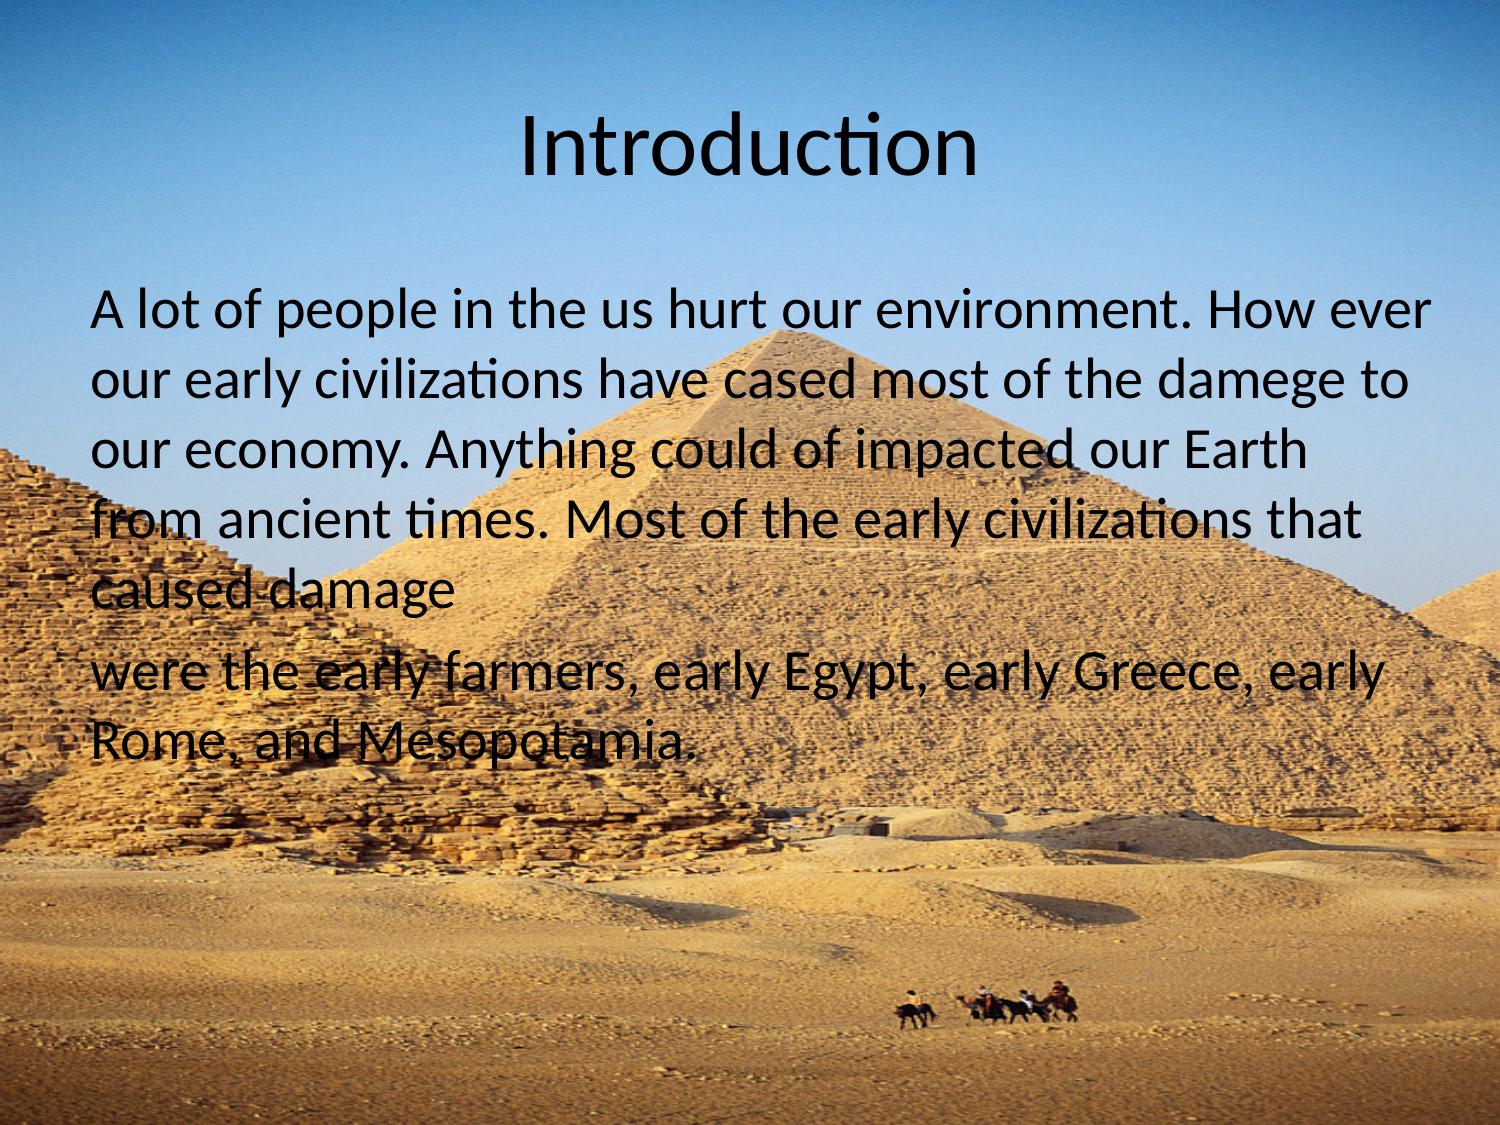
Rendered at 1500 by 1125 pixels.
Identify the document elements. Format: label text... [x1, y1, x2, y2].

picture [0, 0, 1500, 1125]
list A lot of people in the us hurt our environment. How ever our early civilizations have cased most of the damege to our economy. Anything could of impacted our Earth from ancient times. Most of the early civilizations that caused damage were the early farmers, early Egypt, early Greece, early Rome, and Mesopotamia. [75, 262, 1450, 1005]
title Introduction [75, 45, 1425, 233]
